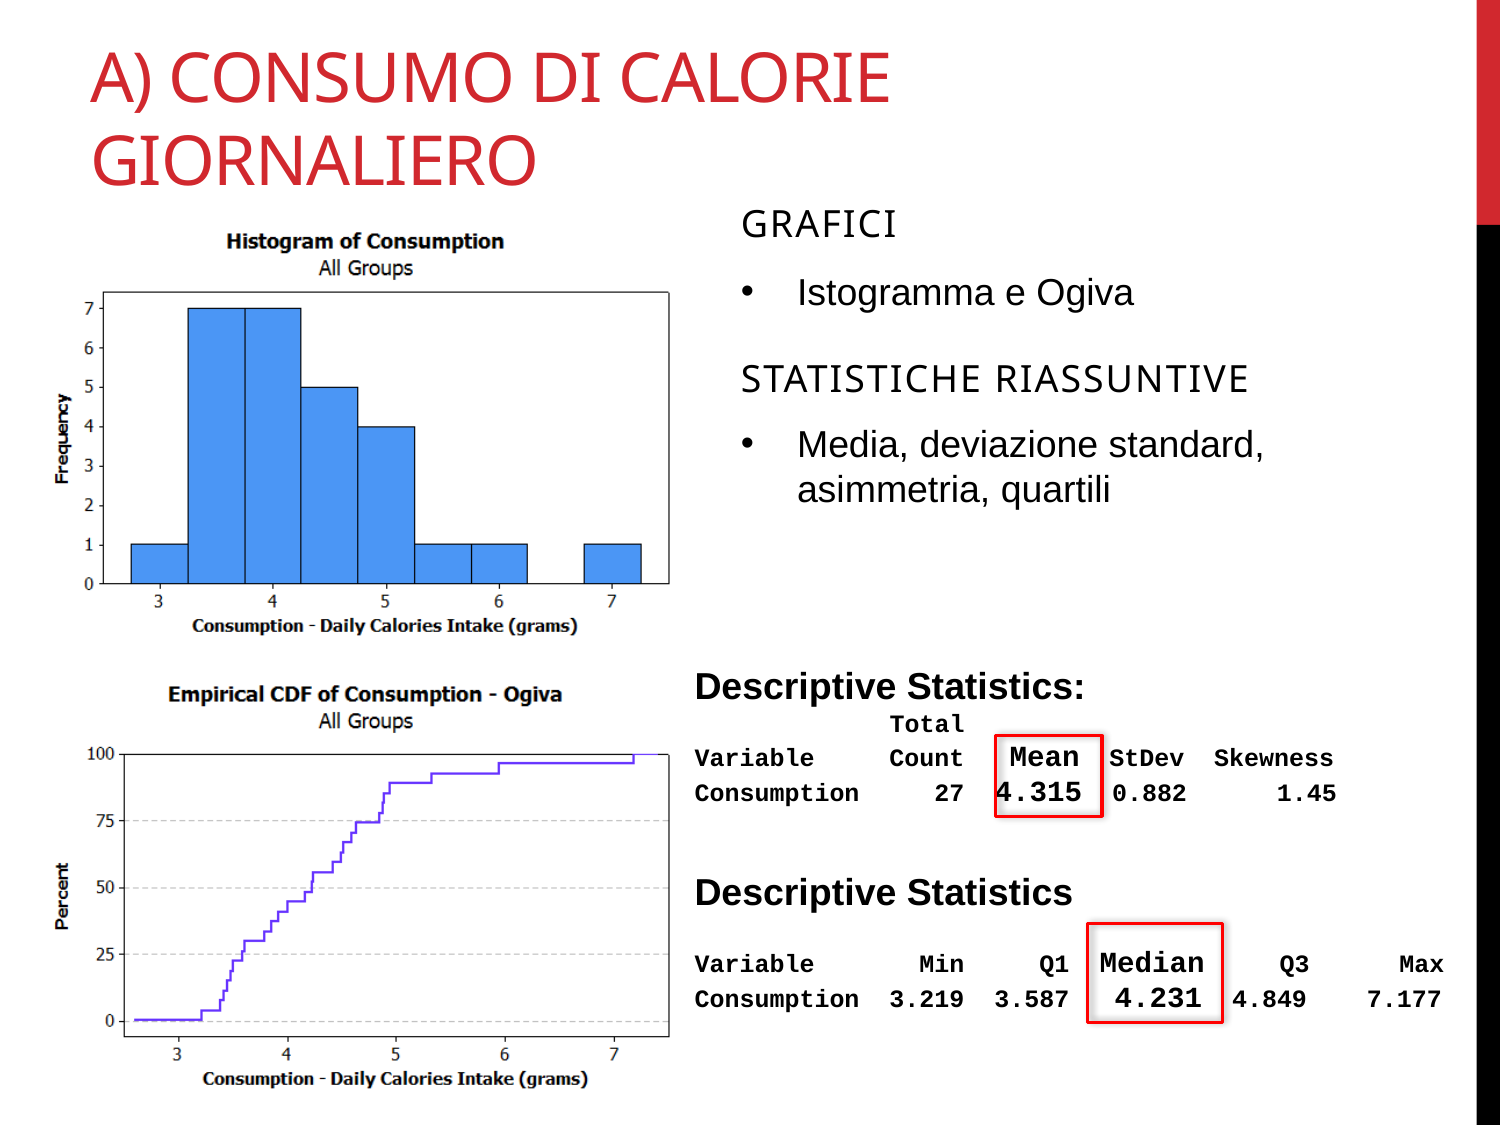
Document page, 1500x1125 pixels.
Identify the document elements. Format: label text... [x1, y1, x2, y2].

picture [32, 661, 701, 1108]
list Statistiche riassuntive [725, 337, 1391, 408]
text_box Descriptive Statistics: Total Variable Count Mean StDev Skewness Consumption 27 4.315 0.882 1.45 [708, 654, 1465, 815]
text_box Descriptive Statistics Variable Min Q1 Median Q3 Max Consumption 3.219 3.587 4.231 4.849 7.177 [711, 860, 1465, 1021]
title a) Consumo di calorie giornaliero [75, 25, 1025, 207]
list Grafici [725, 183, 1394, 253]
picture [32, 207, 701, 654]
list Media, deviazione standard, asimmetria, quartili [725, 412, 1394, 533]
text_box [995, 735, 1103, 817]
list Istogramma e Ogiva [725, 260, 1394, 397]
text_box [1087, 922, 1223, 1023]
